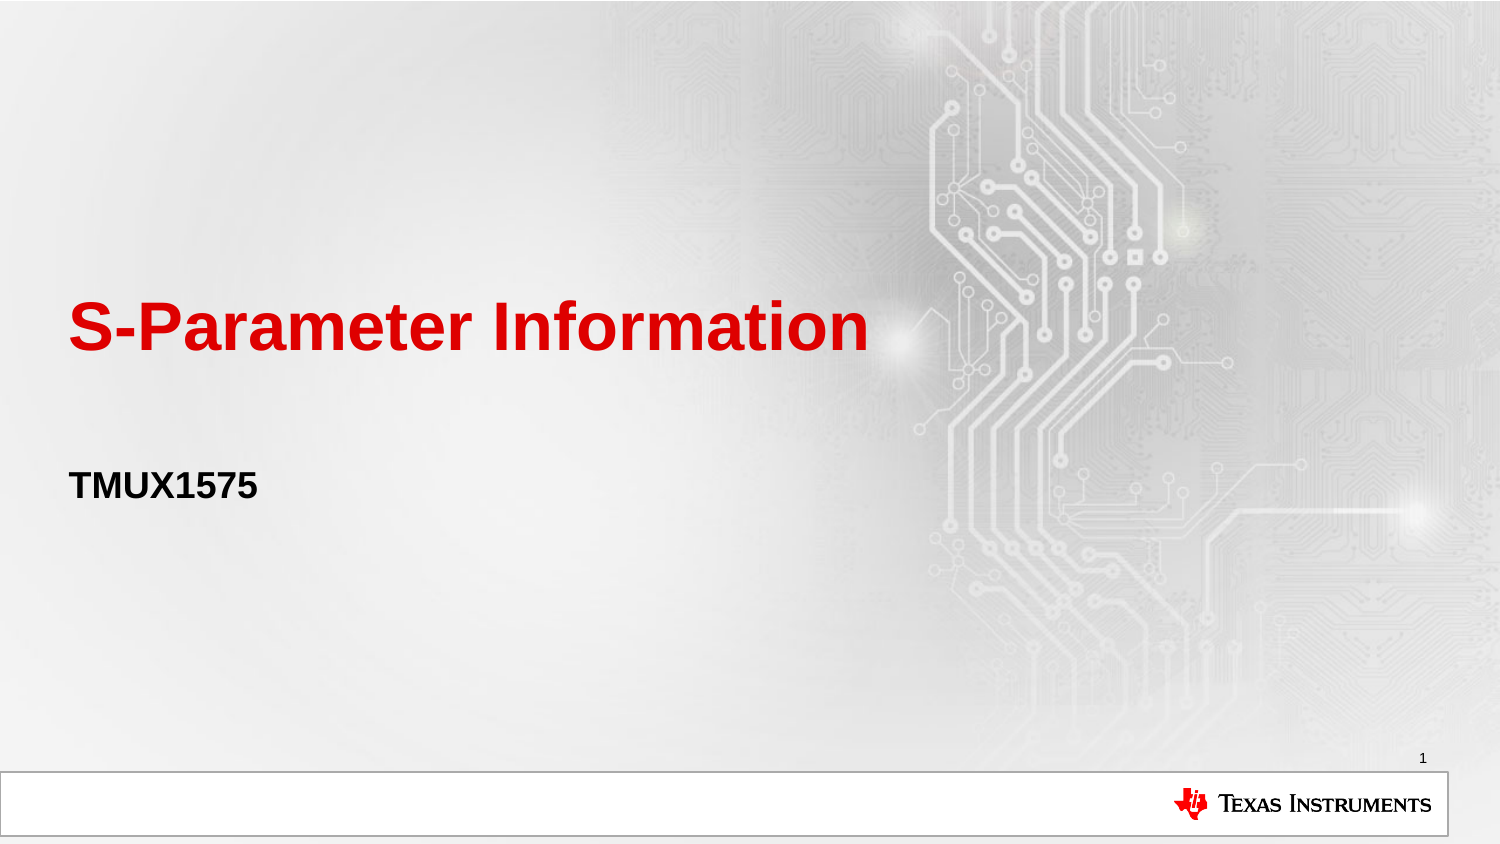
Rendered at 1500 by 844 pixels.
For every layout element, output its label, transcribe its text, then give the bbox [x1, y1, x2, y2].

slide_number 1 [1089, 742, 1440, 769]
subtitle TMUX1575 [56, 454, 1444, 639]
title S-Parameter Information [56, 238, 1444, 421]
picture [1174, 788, 1431, 820]
picture [0, 1, 1500, 844]
